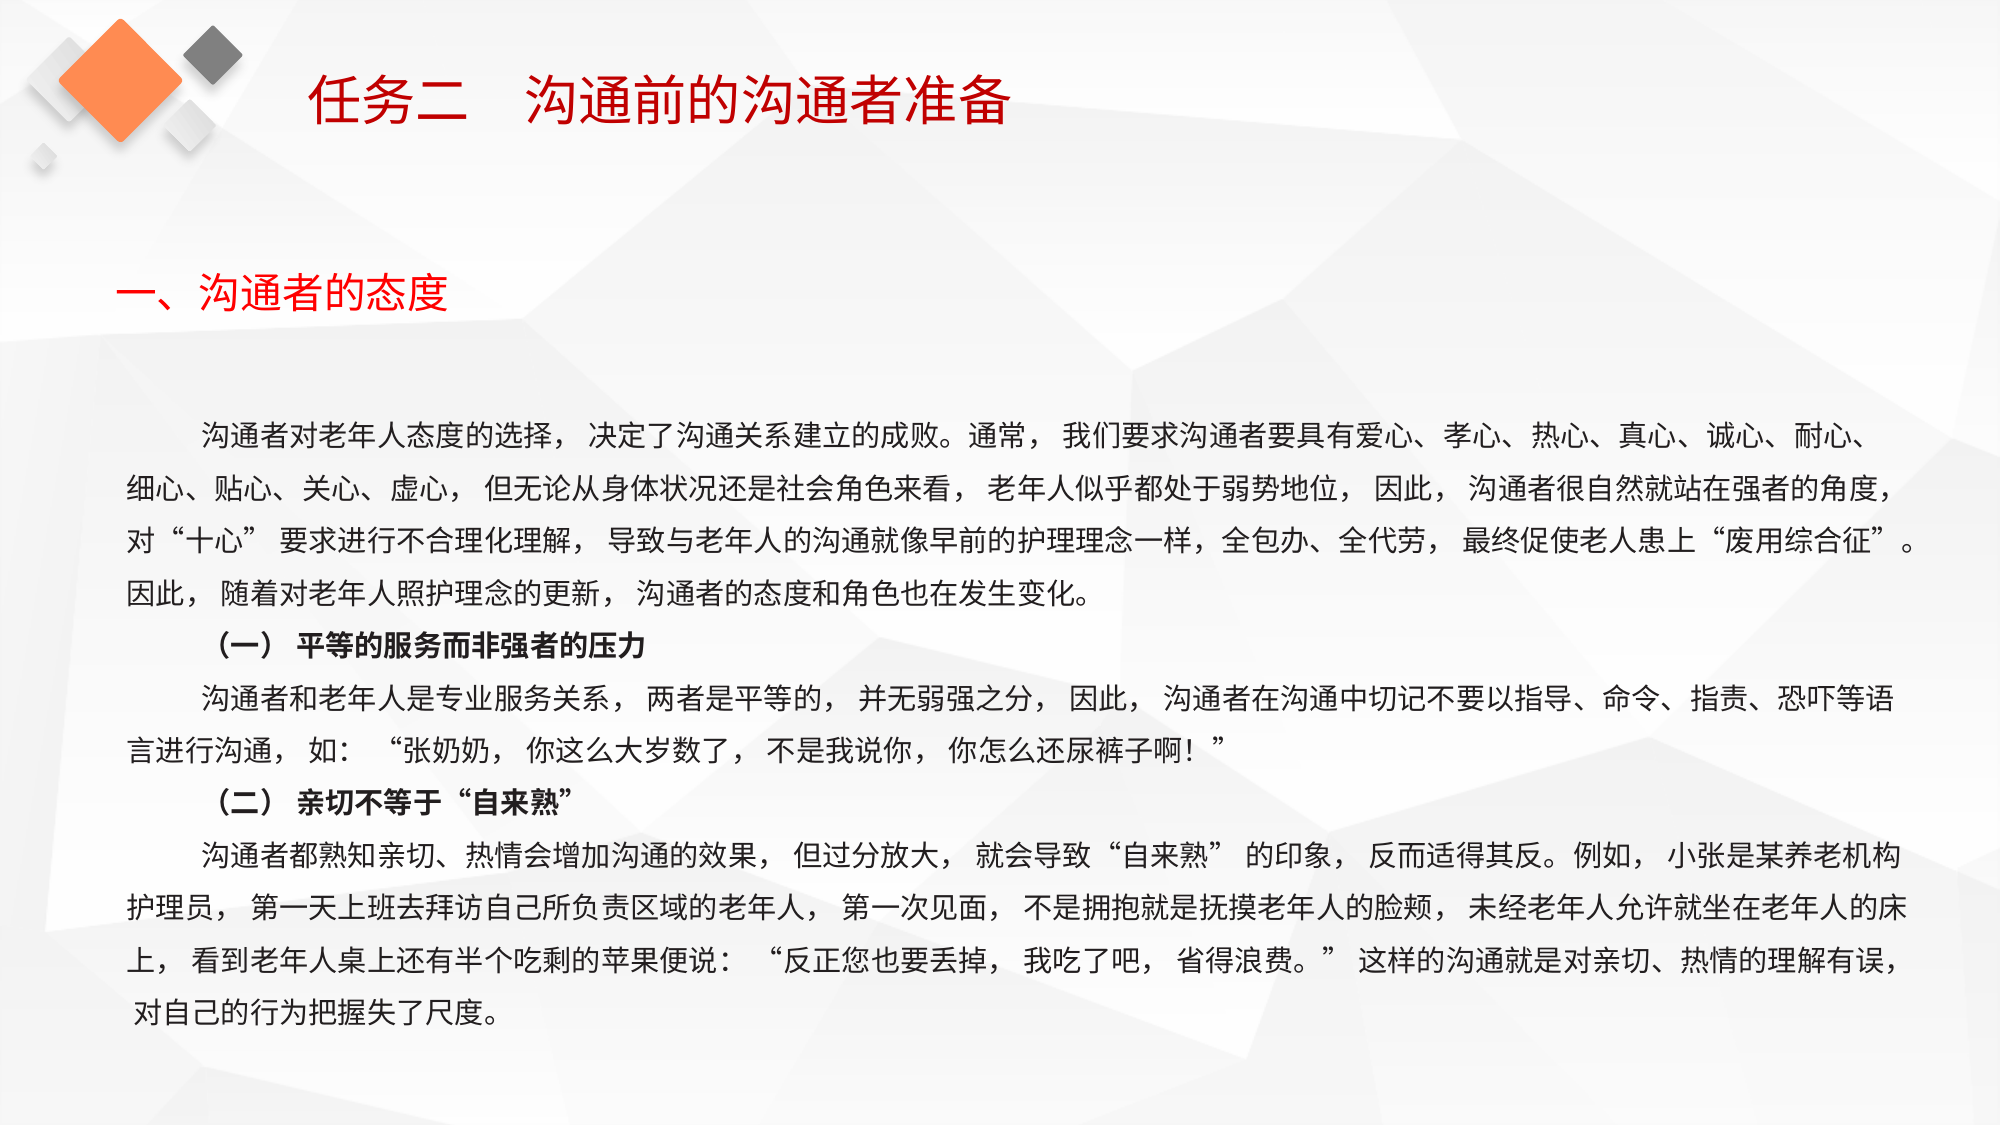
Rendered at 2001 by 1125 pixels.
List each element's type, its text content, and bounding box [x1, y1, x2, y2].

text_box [34, 33, 235, 166]
text_box 一、沟通者的态度 [100, 259, 1188, 325]
picture [0, 0, 2000, 1125]
text_box 沟通者对老年人态度的选择， 决定了沟通关系建立的成败。通常， 我们要求沟通者要具有爱心、孝心、热心、真心、诚心、耐心、细心、贴心、关心、虚心， 但无论从身体状况还是社会角色来看， 老年人似乎都处于弱势地位， 因此， 沟通者很自然就站在强者的角度， 对“十心” 要求进行不合理化理解， 导致与老年人的沟通就像早前的护理理念一样，全包办、全代劳， 最终促使老人患上“废用综合征”。因此， 随着对老年人照护理念的更新， 沟通者的态度和角色也在发生变化。 （一） 平等的服务而非强者的压力 沟通者和老年人是专业服务关系， 两者是平等的， 并无弱强之分， 因此， 沟通者在沟通中切记不要以指导、命令、指责、恐吓等语言进行沟通， 如： “张奶奶， 你这么大岁数了， 不是我说你， 你怎么还尿裤子啊！” （二） 亲切不等于“自来熟” 沟通者都熟知亲切、热情会增加沟通的效果， 但过分放大， 就会导致“自来熟” 的印象， 反而适得其反。例如， 小张是某养老机构护理员， 第一天上班去拜访自己所负责区域的老年人， 第一次见面， 不是拥抱就是抚摸老年人的脸颊， 未经老年人允许就坐在老年人的床上， 看到老年人桌上还有半个吃剩的苹果便说： “反正您也要丢掉， 我吃了吧， 省得浪费。” 这样的沟通就是对亲切、热情的理解有误， 对自己的行为把握失了尺度。 [111, 392, 1926, 1037]
text_box 任务二 沟通前的沟通者准备 [292, 58, 1380, 139]
